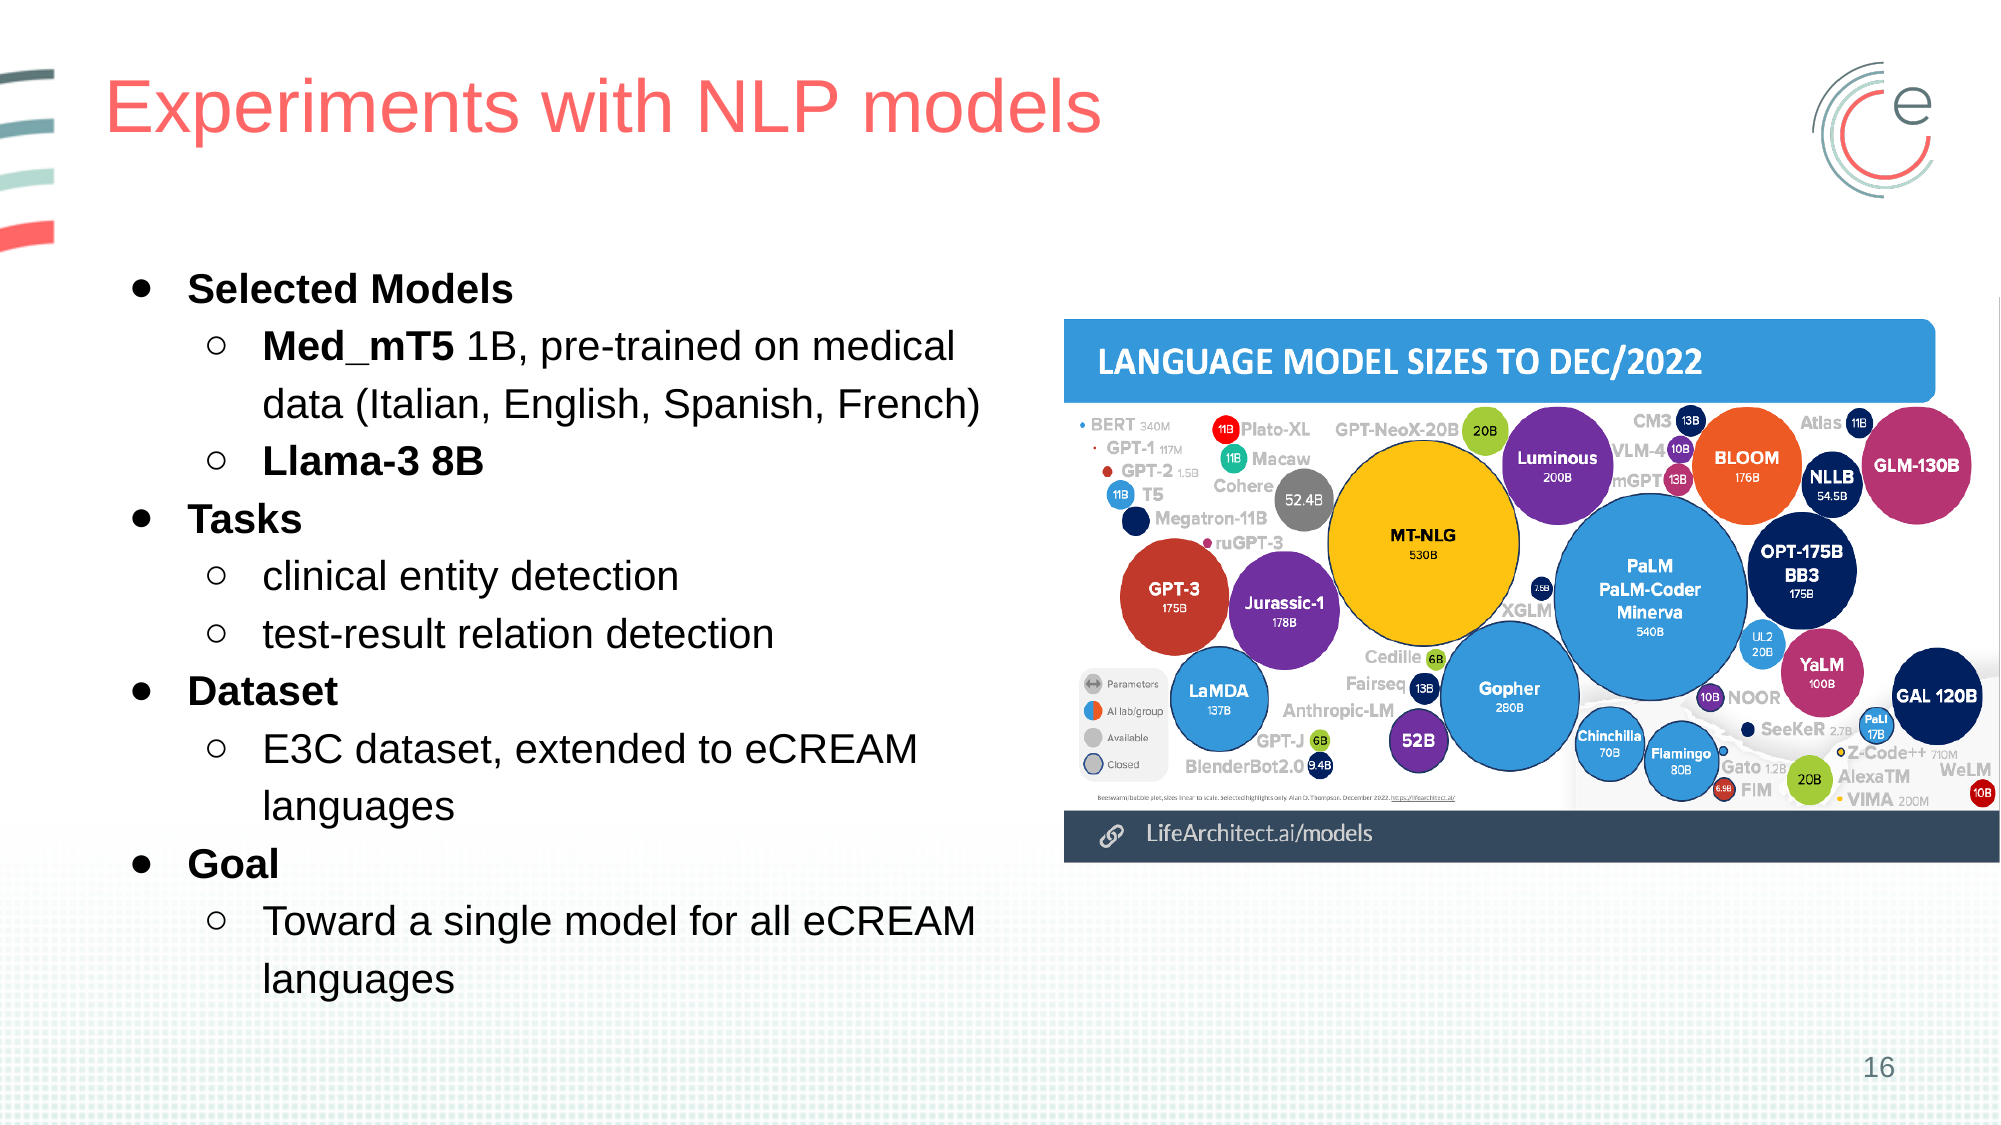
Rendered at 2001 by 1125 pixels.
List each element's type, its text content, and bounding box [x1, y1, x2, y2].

text_box Selected Models Med_mT5 1B, pre-trained on medical data (Italian, English, Spanish, French) Llama-3 8B Tasks clinical entity detection test-result relation detection Dataset E3C dataset, extended to eCREAM languages Goal Toward a single model for all eCREAM languages [97, 238, 1033, 1017]
title Experiments with NLP models [89, 59, 1692, 171]
picture [0, 0, 2001, 1125]
